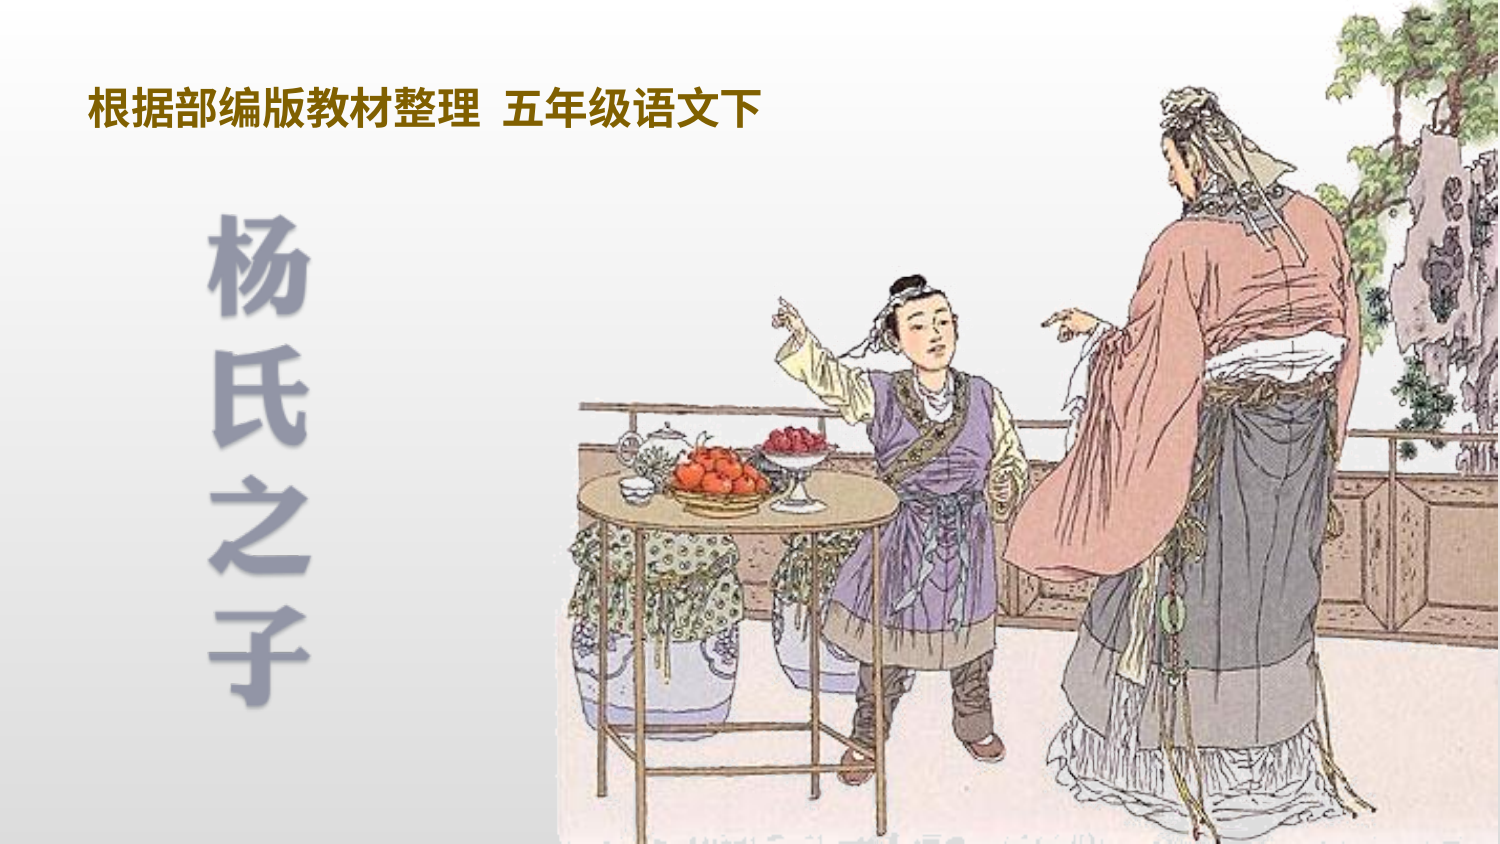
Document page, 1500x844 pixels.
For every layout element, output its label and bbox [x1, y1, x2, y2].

picture [537, 0, 1498, 844]
picture [192, 196, 371, 735]
